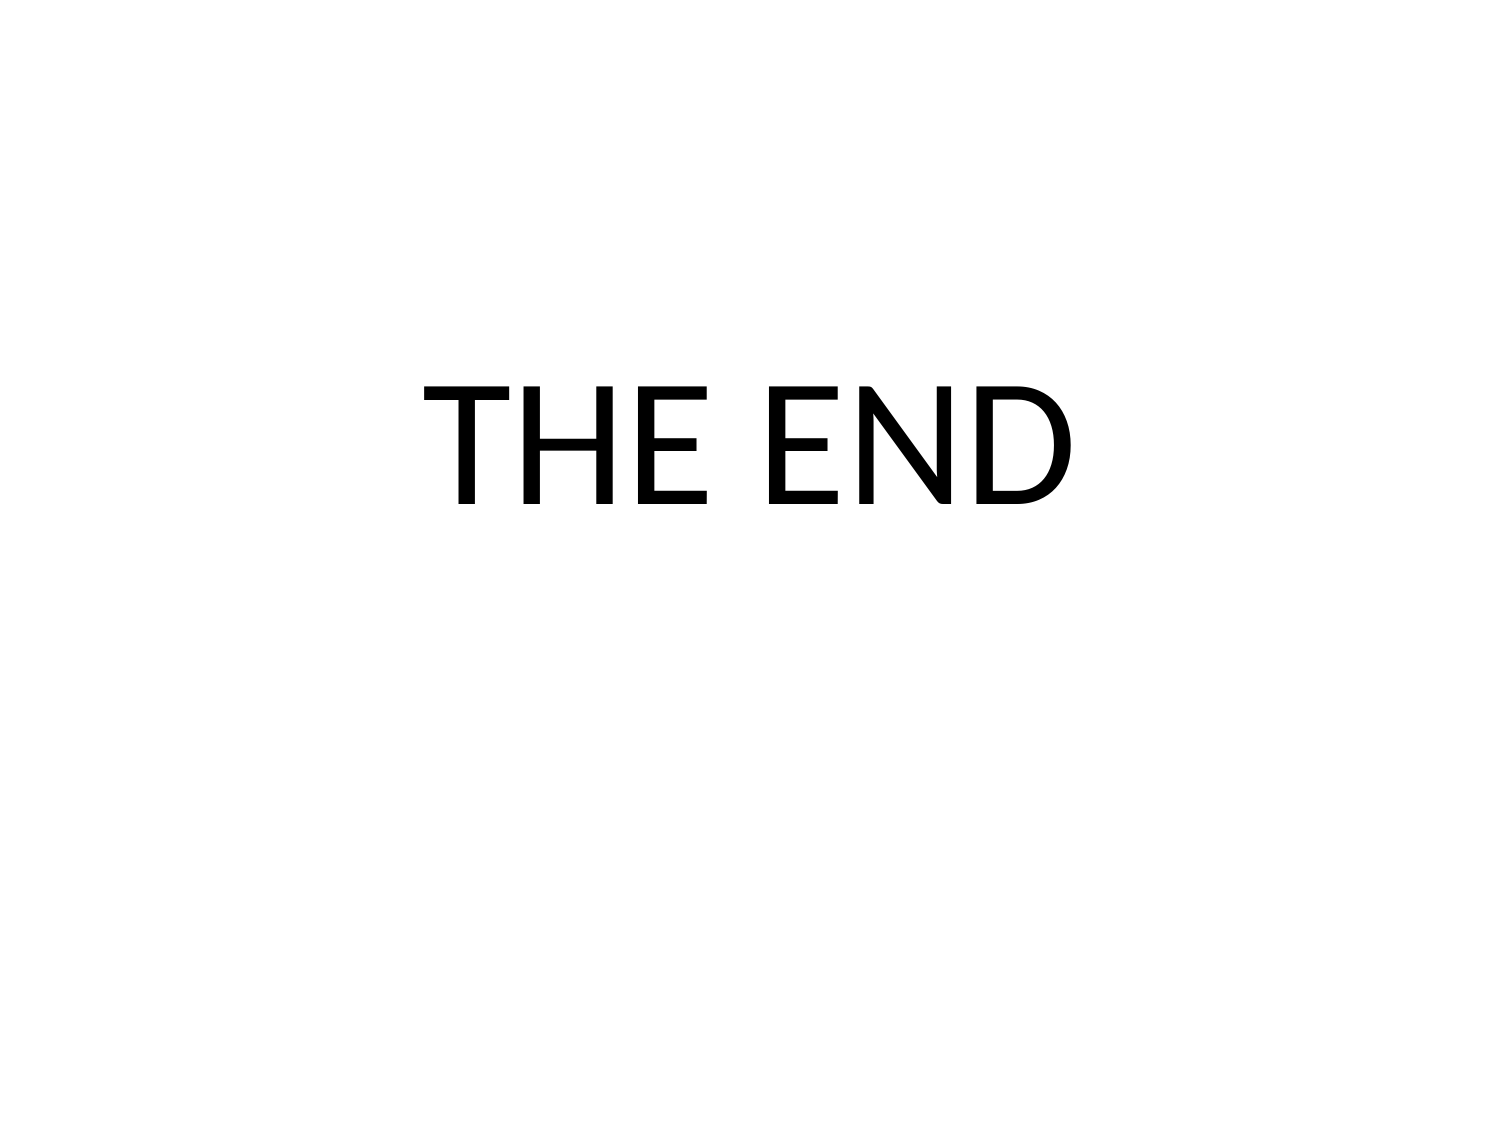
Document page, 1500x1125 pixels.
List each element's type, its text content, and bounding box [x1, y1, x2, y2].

title THE END [75, 337, 1425, 525]
